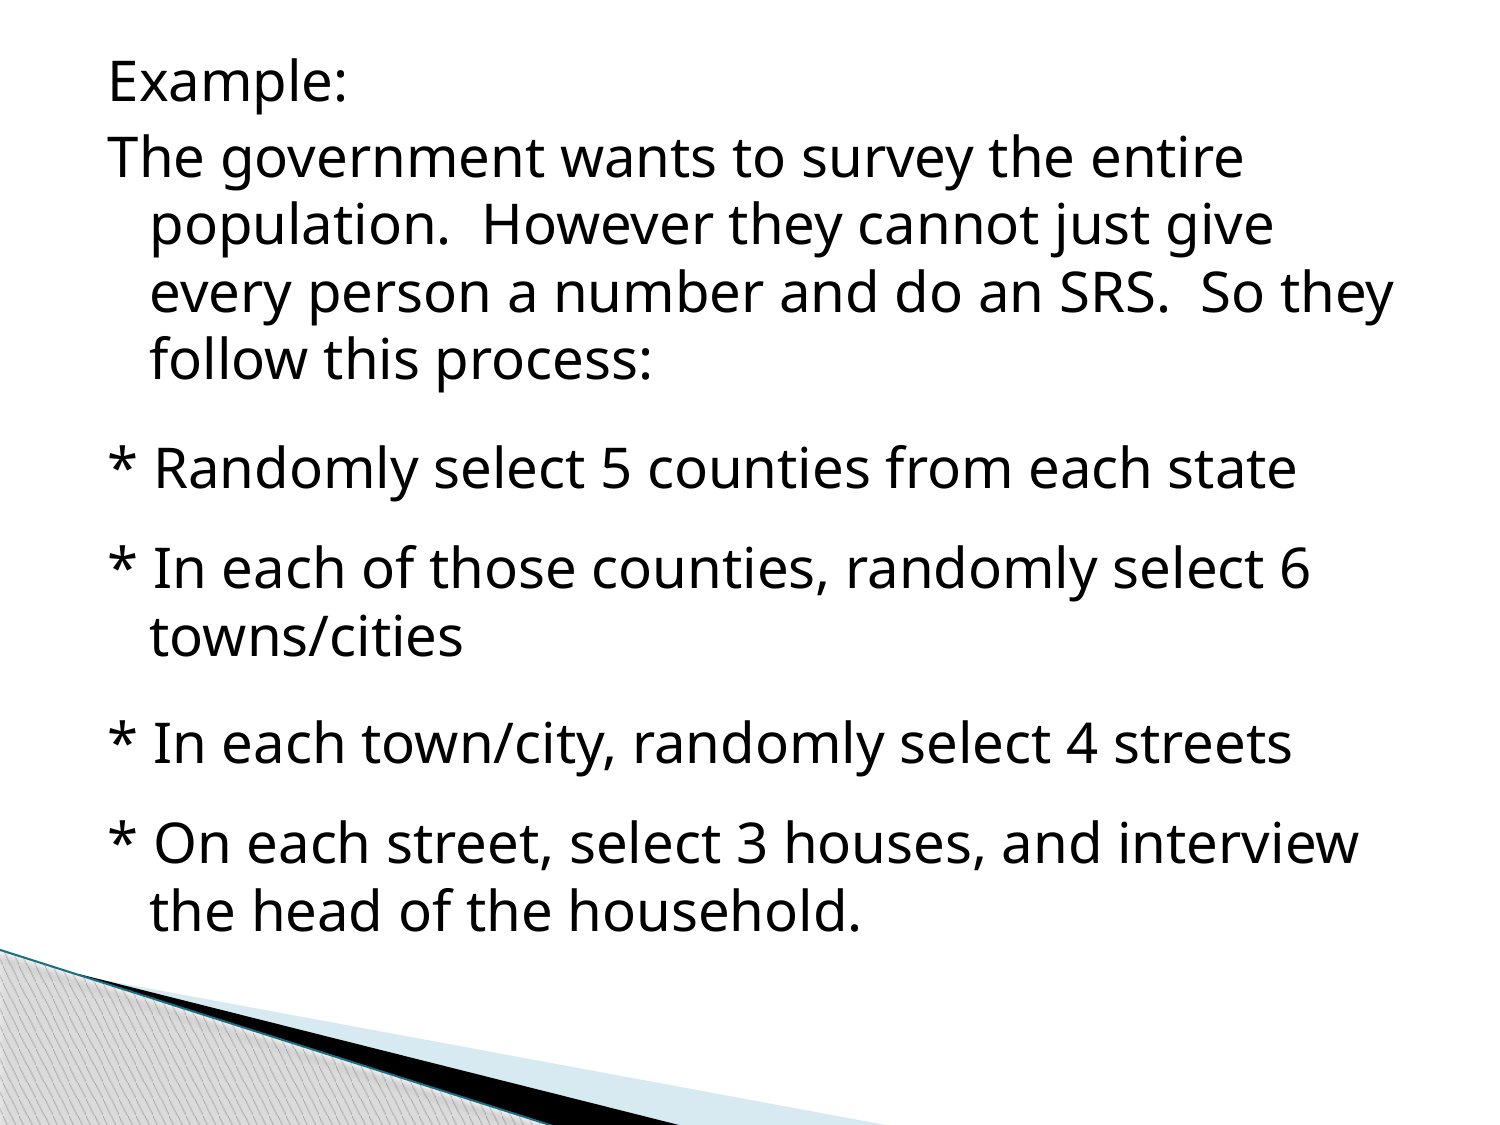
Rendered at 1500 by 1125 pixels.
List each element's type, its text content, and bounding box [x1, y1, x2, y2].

text_box * In each of those counties, randomly select 6 towns/cities [74, 524, 1425, 675]
text_box * On each street, select 3 houses, and interview the head of the household. [74, 799, 1425, 950]
text_box * In each town/city, randomly select 4 streets [74, 699, 1425, 788]
text_box * Randomly select 5 counties from each state [74, 425, 1425, 524]
list Example: The government wants to survey the entire population. However they cannot just give every person a number and do an SRS. So they follow this process: [74, 37, 1426, 451]
